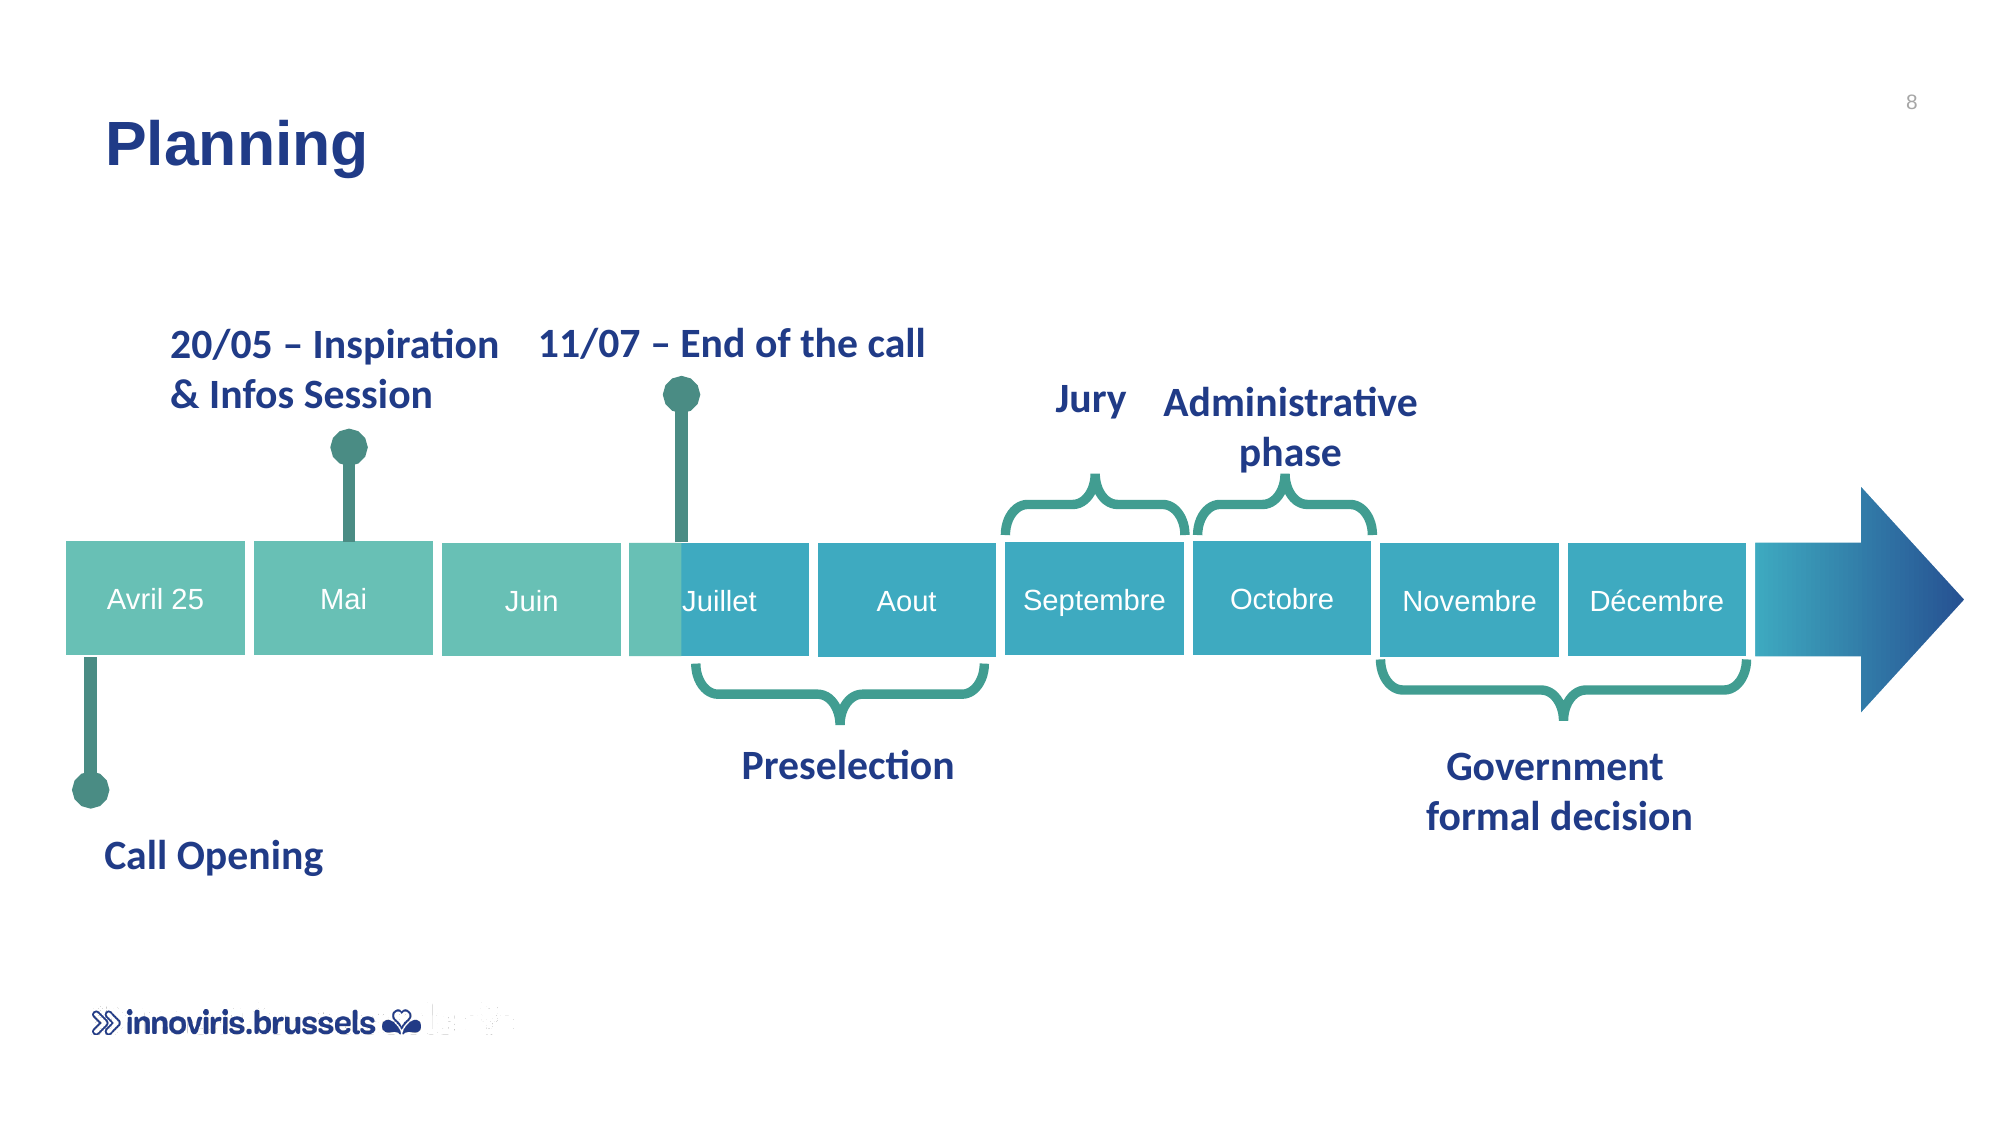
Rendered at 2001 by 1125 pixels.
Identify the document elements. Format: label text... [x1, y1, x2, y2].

text_box Juillet [628, 540, 811, 659]
text_box [1004, 473, 1186, 536]
text_box Government formal decision [1286, 731, 1834, 847]
text_box [628, 542, 683, 657]
text_box Avril 25 [64, 539, 247, 657]
text_box Octobre [1191, 539, 1373, 657]
text_box [1380, 659, 1748, 721]
text_box Call Opening [89, 820, 403, 886]
text_box Aout [816, 541, 998, 659]
picture [90, 1002, 514, 1035]
text_box 20/05 – Inspiration & Infos Session [155, 309, 537, 425]
text_box Novembre [1378, 541, 1561, 659]
text_box Décembre [1566, 540, 1748, 659]
text_box [695, 663, 985, 725]
text_box Jury [1040, 363, 1159, 428]
text_box 11/07 – End of the call [523, 308, 1071, 374]
slide_number 8 [1482, 70, 1933, 131]
text_box Mai [252, 539, 435, 657]
text_box [1753, 481, 1968, 719]
text_box Administrative phase [1099, 367, 1482, 482]
list Planning [90, 95, 1910, 187]
text_box [1197, 482, 1373, 536]
text_box Juin [440, 540, 623, 659]
text_box Septembre [1003, 540, 1186, 657]
text_box Preselection [726, 730, 985, 796]
